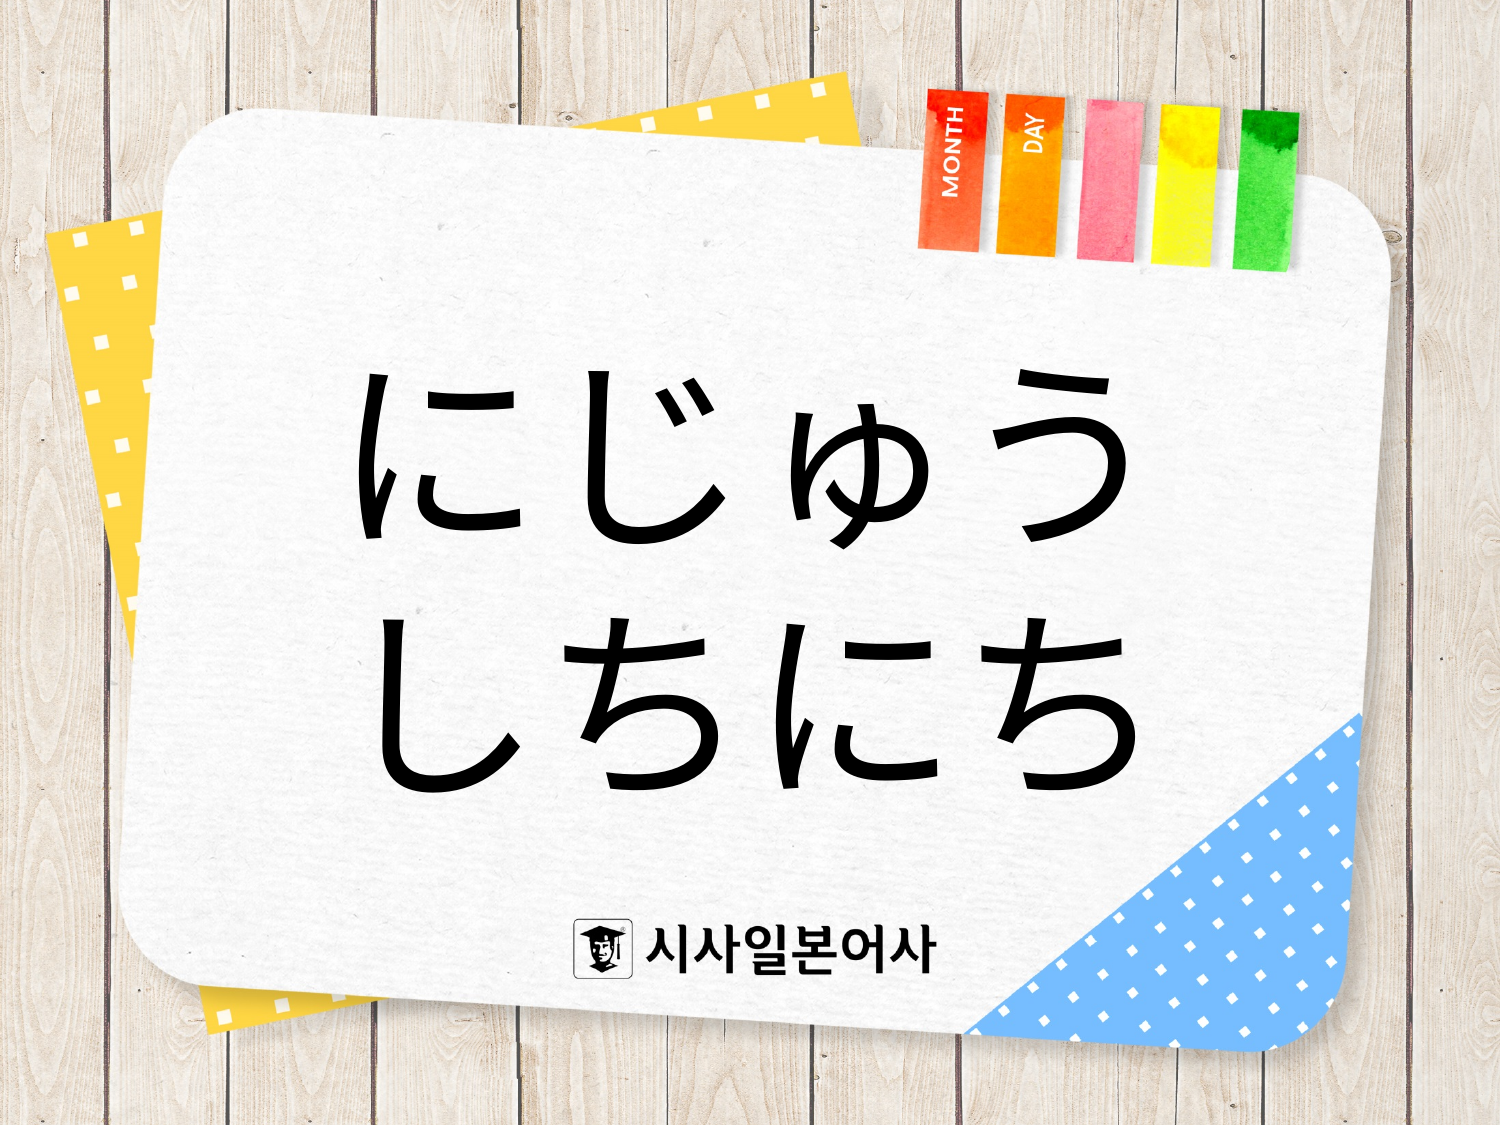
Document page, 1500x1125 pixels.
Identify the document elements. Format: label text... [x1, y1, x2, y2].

picture [0, 0, 1500, 1125]
title にじゅう しちにち [75, 338, 1425, 811]
